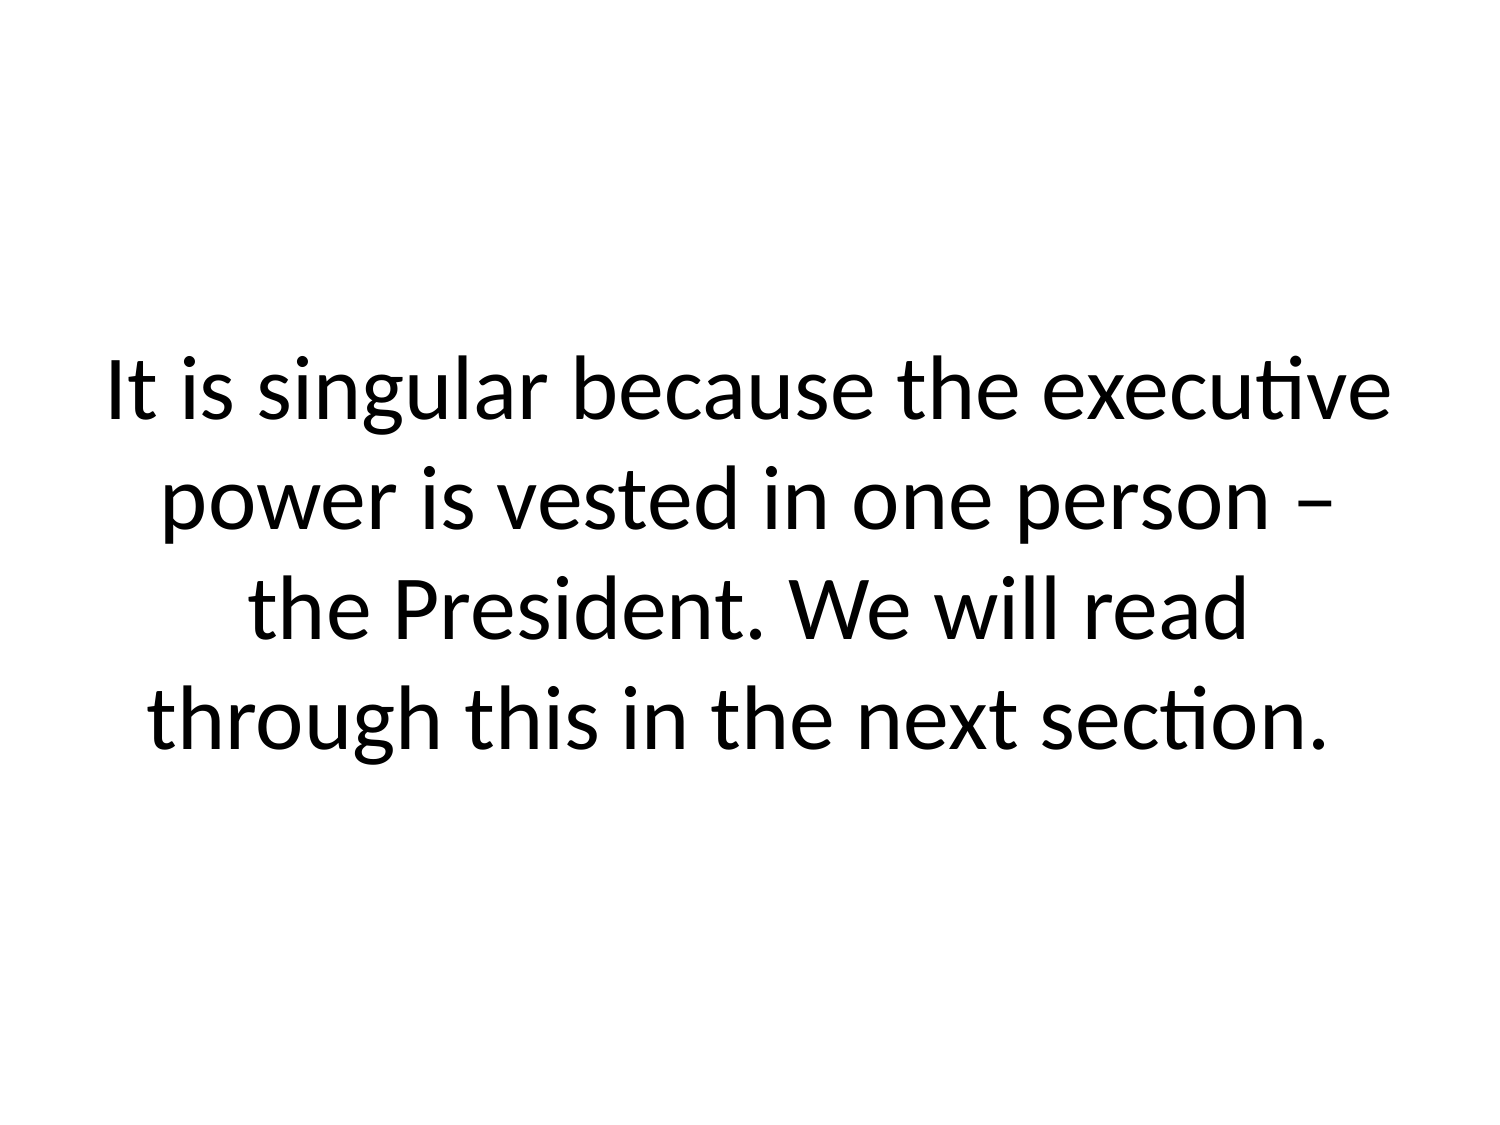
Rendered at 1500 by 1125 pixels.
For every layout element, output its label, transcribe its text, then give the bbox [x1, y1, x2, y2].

title It is singular because the executive power is vested in one person – the President. We will read through this in the next section. [74, 44, 1426, 1051]
